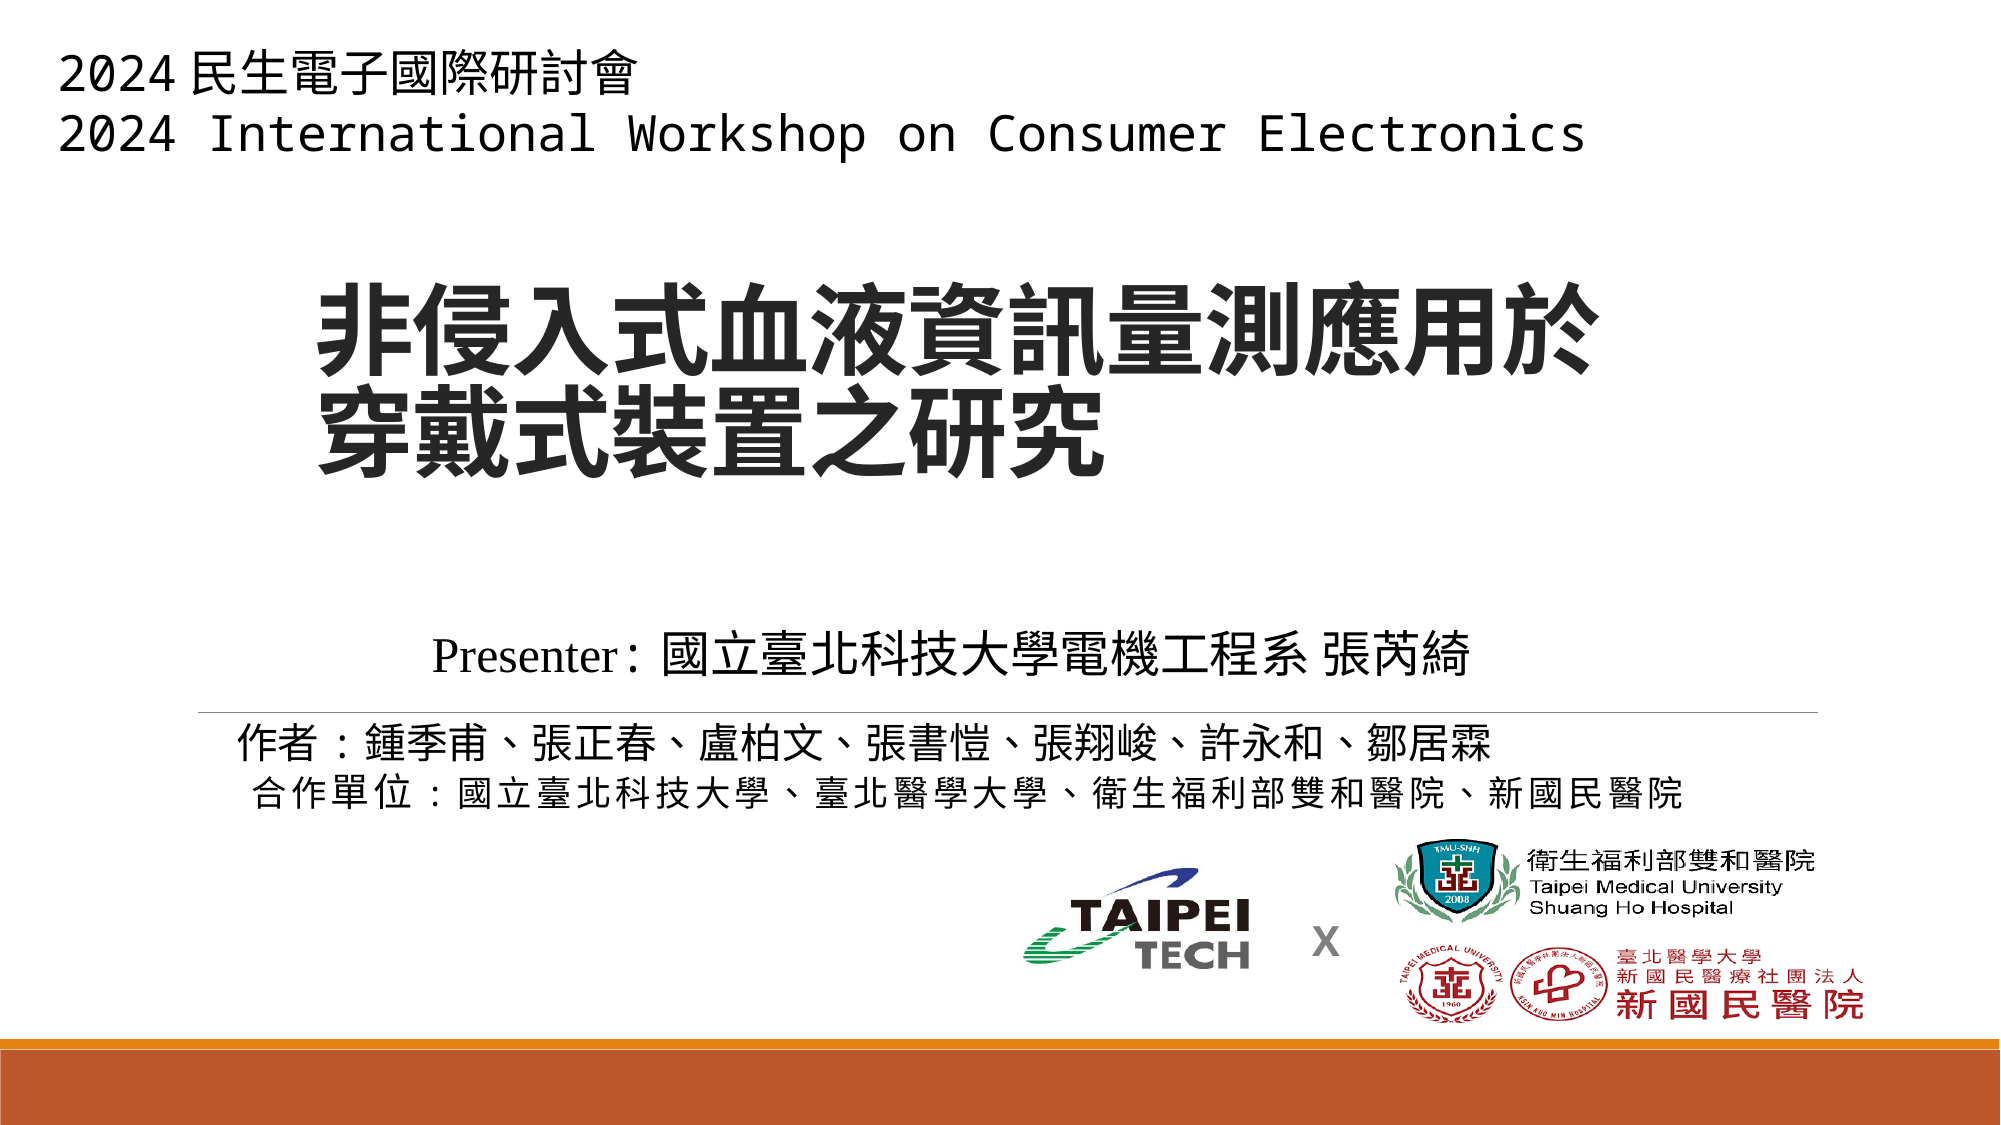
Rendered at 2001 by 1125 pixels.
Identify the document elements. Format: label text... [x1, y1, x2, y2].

text_box Presenter:國立臺北科技大學電機工程系 張芮綺 [416, 615, 1584, 691]
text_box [1015, 816, 1863, 1024]
subtitle 合作單位:國立臺北科技大學、臺北醫學大學、衛生福利部雙和醫院、新國民醫院 [236, 765, 1885, 851]
title 非侵入式血液資訊量測應用於穿戴式裝置之研究 [299, 169, 1701, 498]
text_box 2024民生電子國際研討會 2024 International Workshop on Consumer Electronics [42, 33, 1771, 169]
text_box 作者:鍾季甫、張正春、盧柏文、張書愷、張翔峻、許永和、鄒居霖 [221, 709, 1507, 775]
